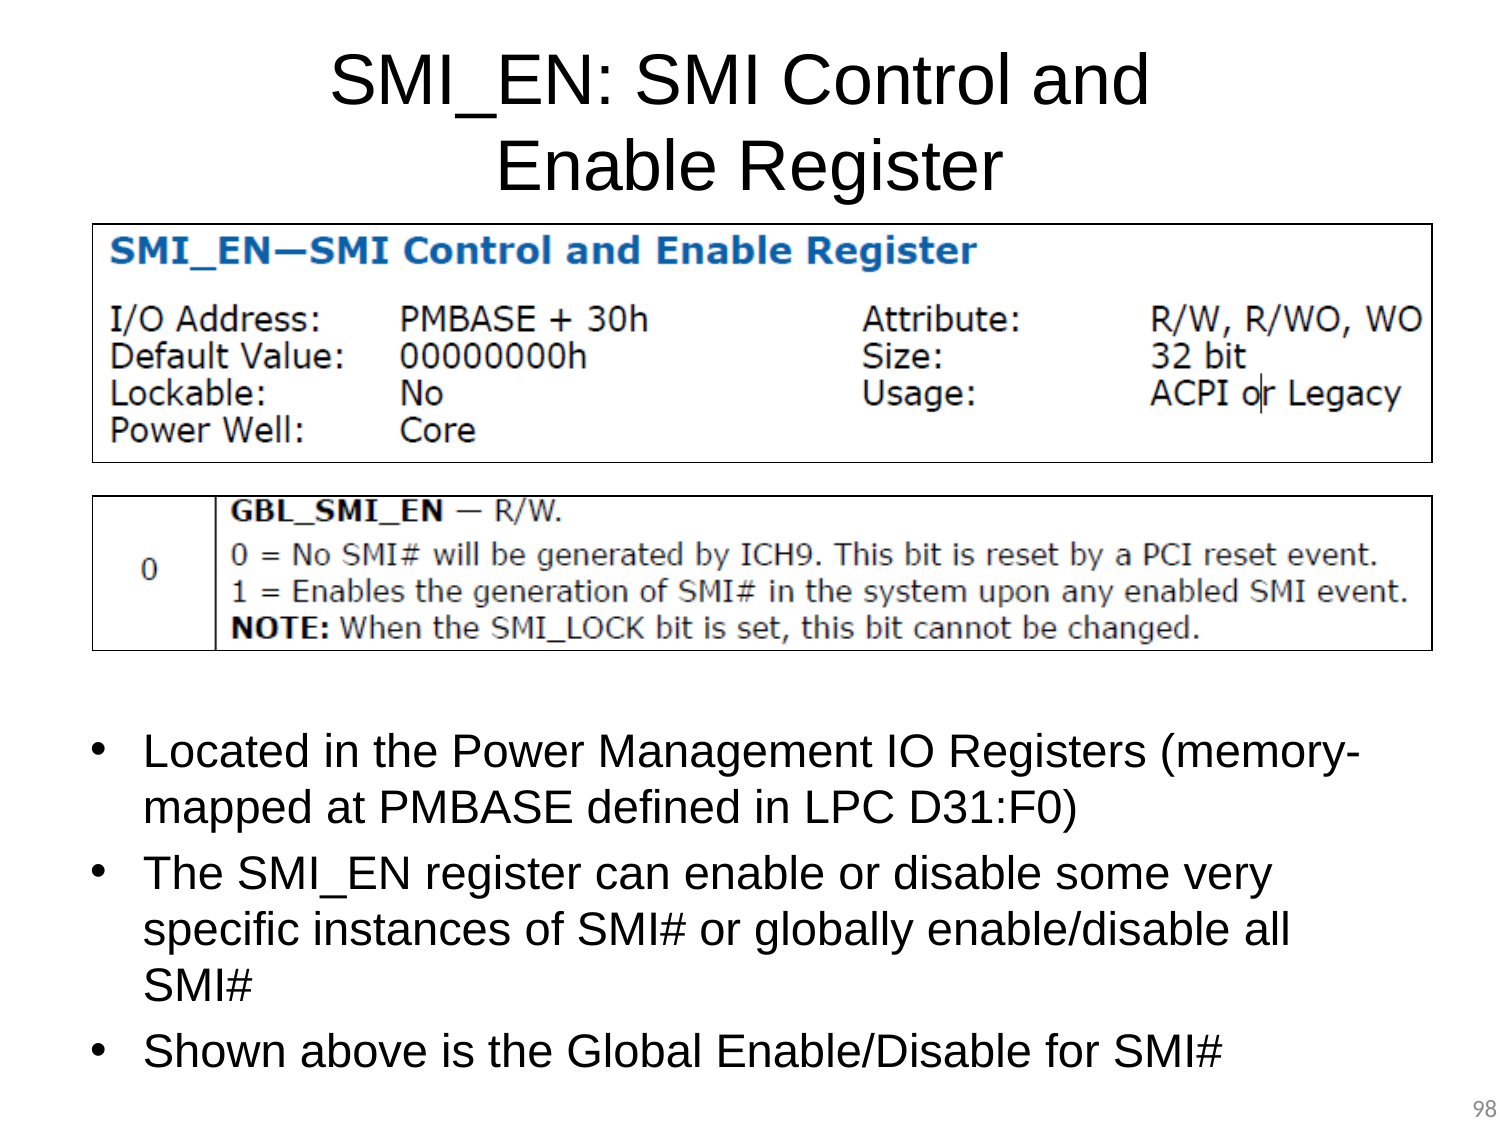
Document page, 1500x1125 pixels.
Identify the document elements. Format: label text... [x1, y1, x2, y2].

slide_number 98 [1162, 1077, 1500, 1125]
picture [92, 224, 1432, 463]
title SMI_EN: SMI Control and Enable Register [75, 24, 1425, 213]
list Located in the Power Management IO Registers (memory-mapped at PMBASE defined in LPC D31:F0) The SMI_EN register can enable or disable some very specific instances of SMI# or globally enable/disable all SMI# Shown above is the Global Enable/Disable for SMI# [75, 712, 1425, 1088]
picture [92, 496, 1432, 651]
